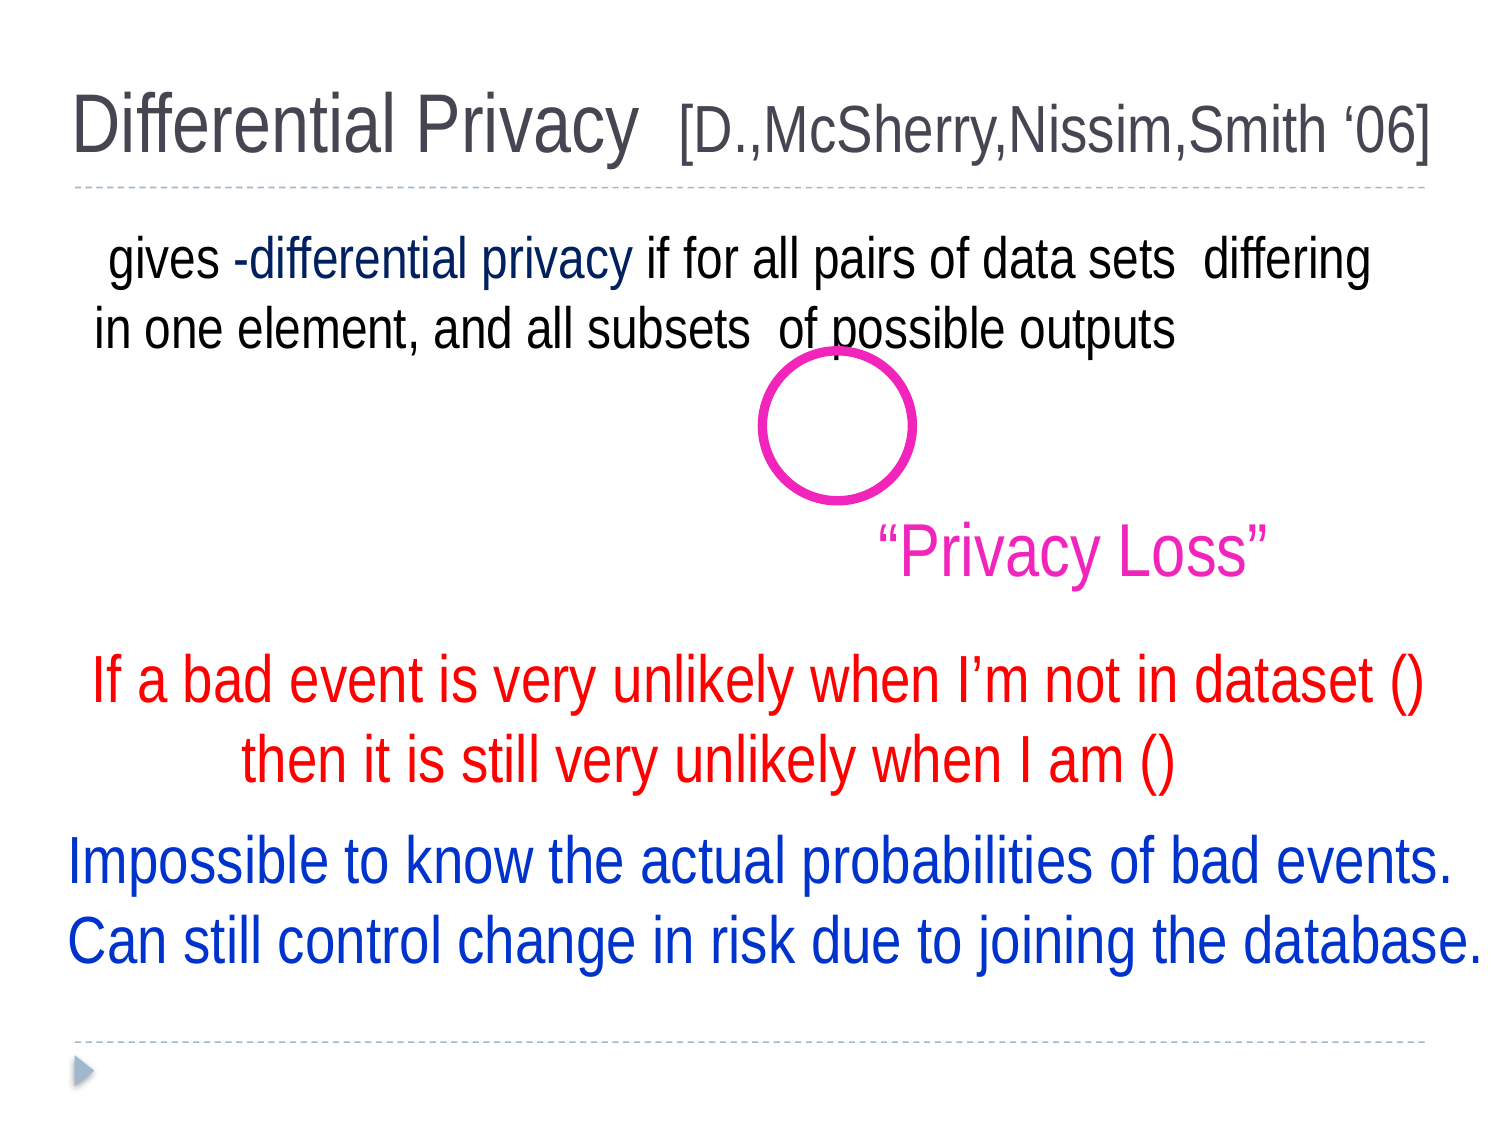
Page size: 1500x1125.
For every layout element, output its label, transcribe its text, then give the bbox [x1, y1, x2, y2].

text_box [762, 350, 1286, 600]
title Differential Privacy [D.,McSherry,Nissim,Smith ‘06] [56, 14, 1475, 177]
text_box Impossible to know the actual probabilities of bad events. Can still control change in risk due to joining the database. [52, 809, 1500, 984]
